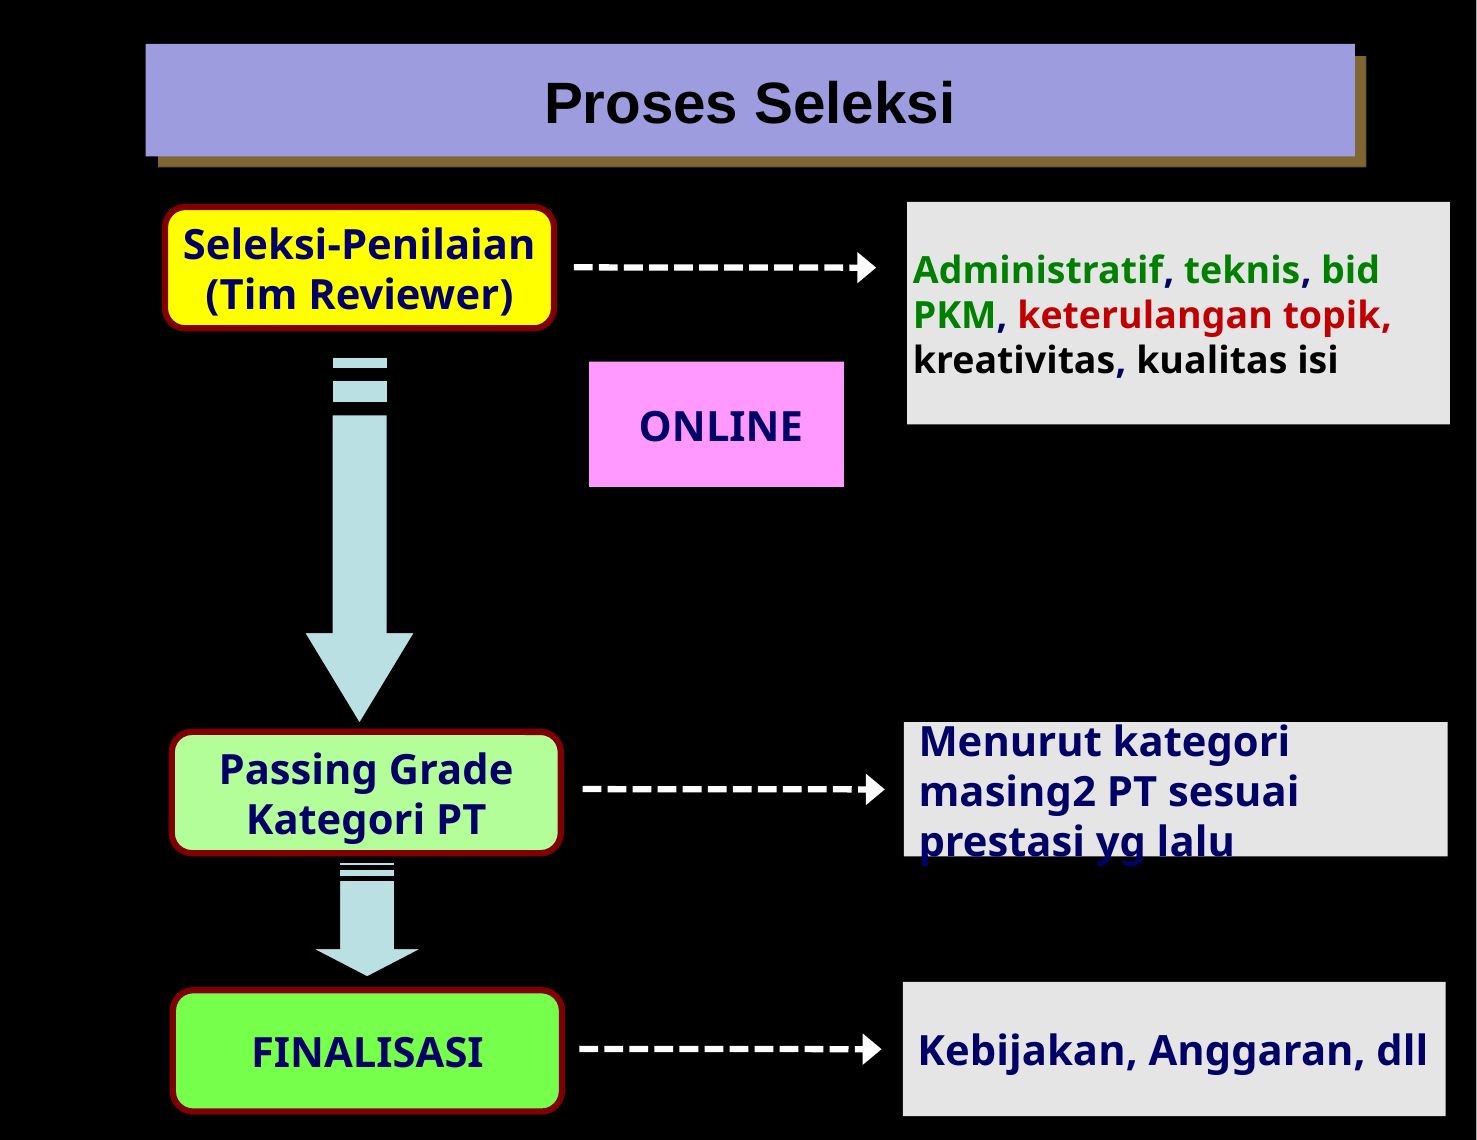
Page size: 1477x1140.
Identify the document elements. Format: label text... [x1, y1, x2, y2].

text_box Passing Grade Kategori PT [171, 731, 561, 854]
text_box [339, 869, 395, 877]
text_box Administratif, teknis, bid PKM, keterulangan topik, kreativitas, kualitas isi [907, 201, 1450, 425]
text_box Menurut kategori masing2 PT sesuai prestasi yg lalu [903, 722, 1448, 857]
text_box Seleksi-Penilaian (Tim Reviewer) [164, 206, 555, 329]
text_box Proses Seleksi [145, 43, 1355, 157]
text_box [304, 414, 415, 724]
text_box [311, 880, 423, 978]
text_box [331, 357, 388, 369]
text_box [331, 380, 388, 404]
text_box ONLINE [589, 361, 844, 487]
text_box [339, 862, 395, 866]
text_box FINALISASI [172, 990, 562, 1112]
text_box Kebijakan, Anggaran, dll [902, 981, 1446, 1117]
